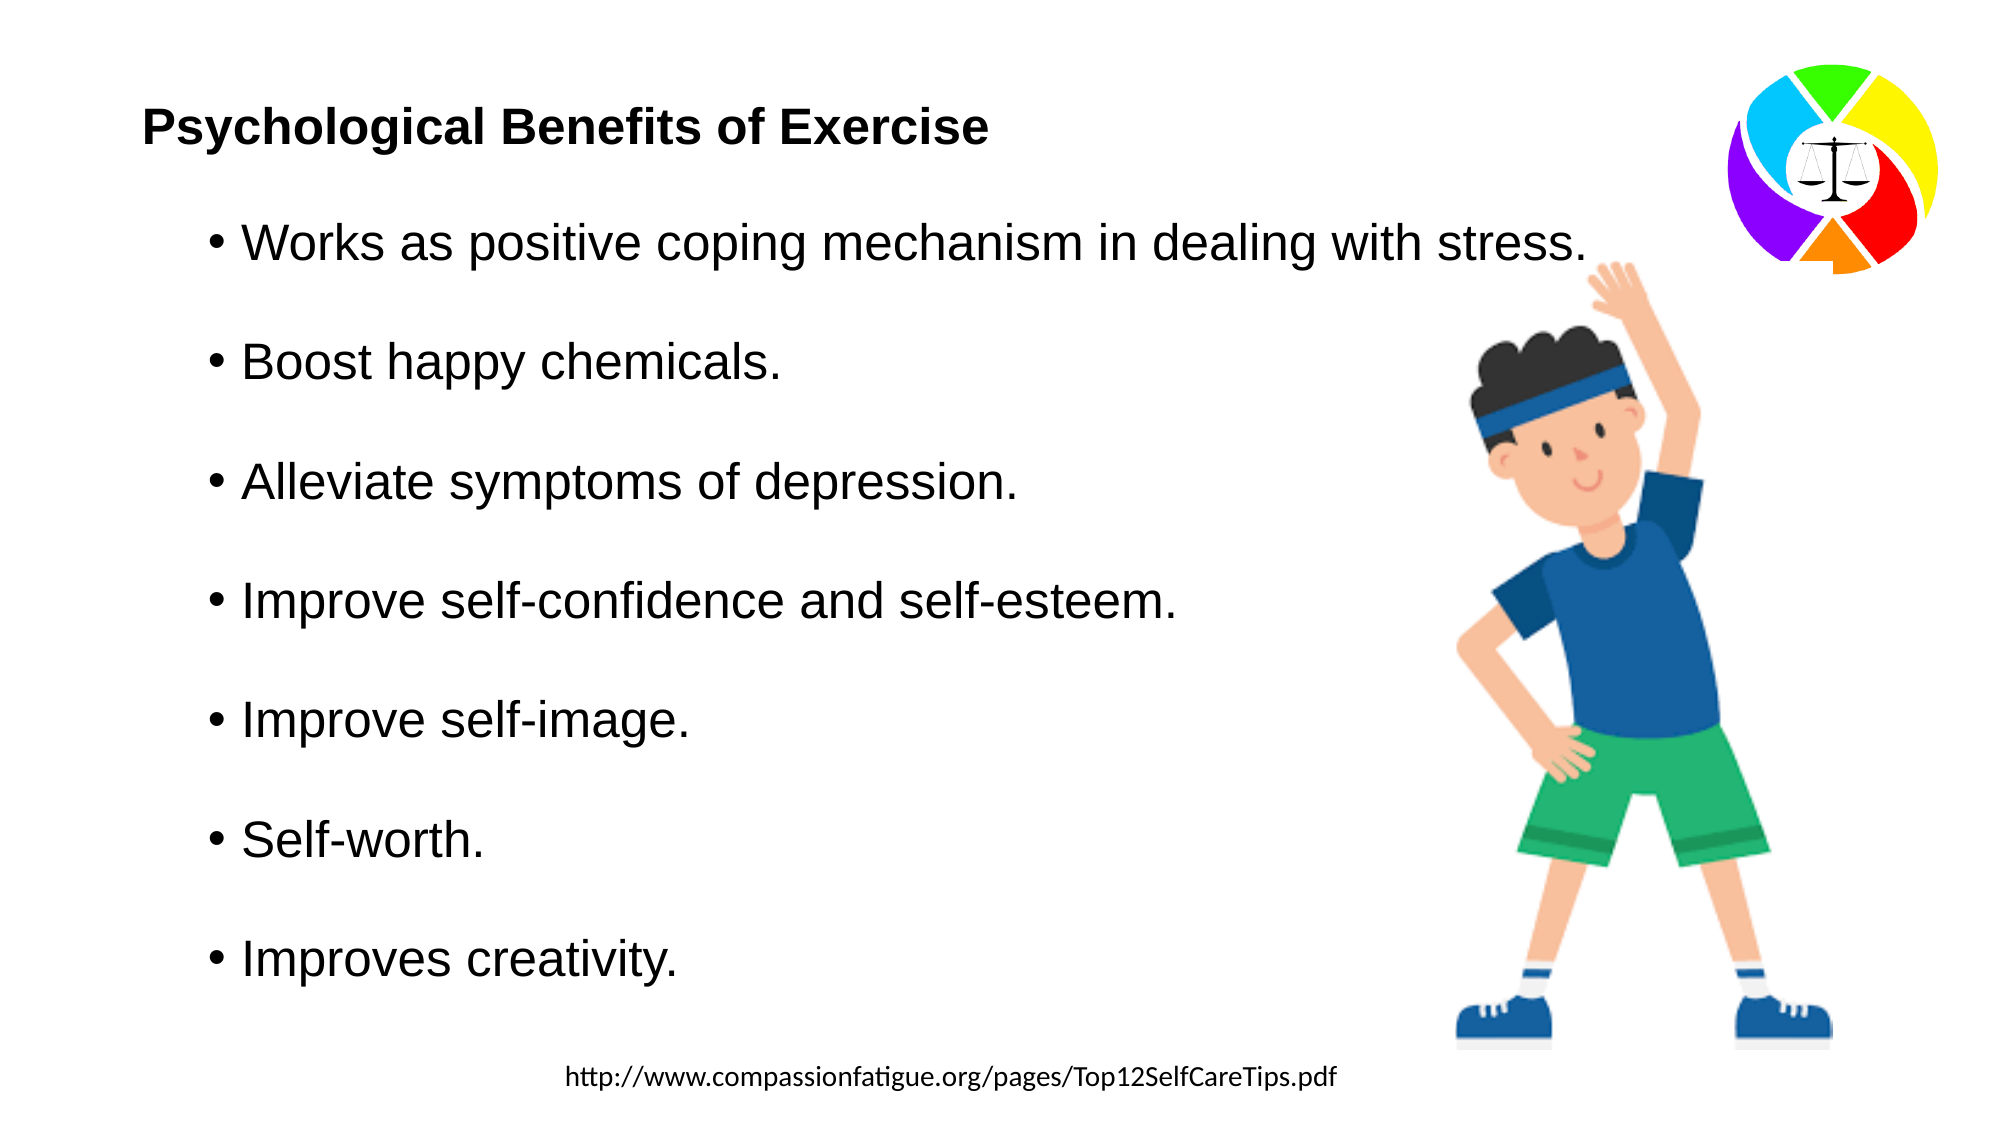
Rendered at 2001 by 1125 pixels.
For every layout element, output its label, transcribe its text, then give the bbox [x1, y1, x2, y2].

text_box http://www.compassionfatigue.org/pages/Top12SelfCareTips.pdf [549, 1049, 1575, 1100]
picture [1694, 29, 1973, 93]
list Psychological Benefits of Exercise Works as positive coping mechanism in dealing with stress. Boost happy chemicals. Alleviate symptoms of depression. Improve self-confidence and self-esteem. Improve self-image. Self-worth. Improves creativity. [60, 93, 1983, 1032]
picture [1455, 261, 1833, 1050]
